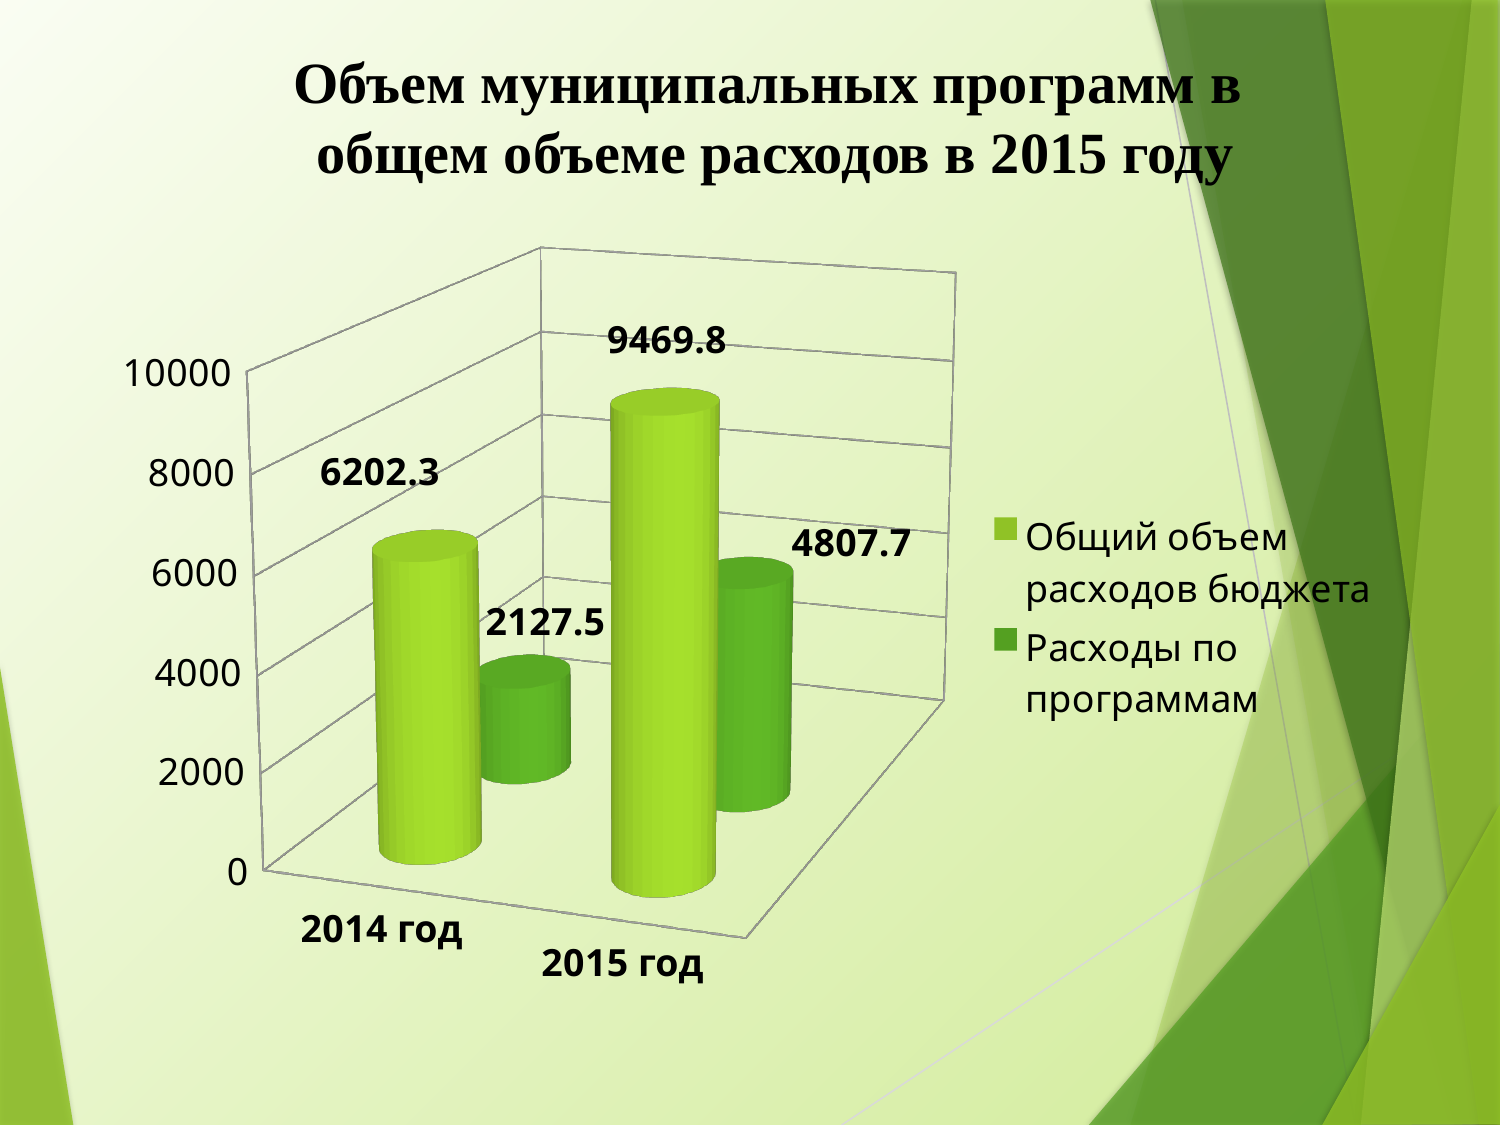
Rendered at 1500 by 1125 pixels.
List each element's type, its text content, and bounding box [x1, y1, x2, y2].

chart [96, 228, 1396, 1006]
text_box Объем муниципальных программ в общем объеме расходов в 2015 году [99, 37, 1450, 225]
